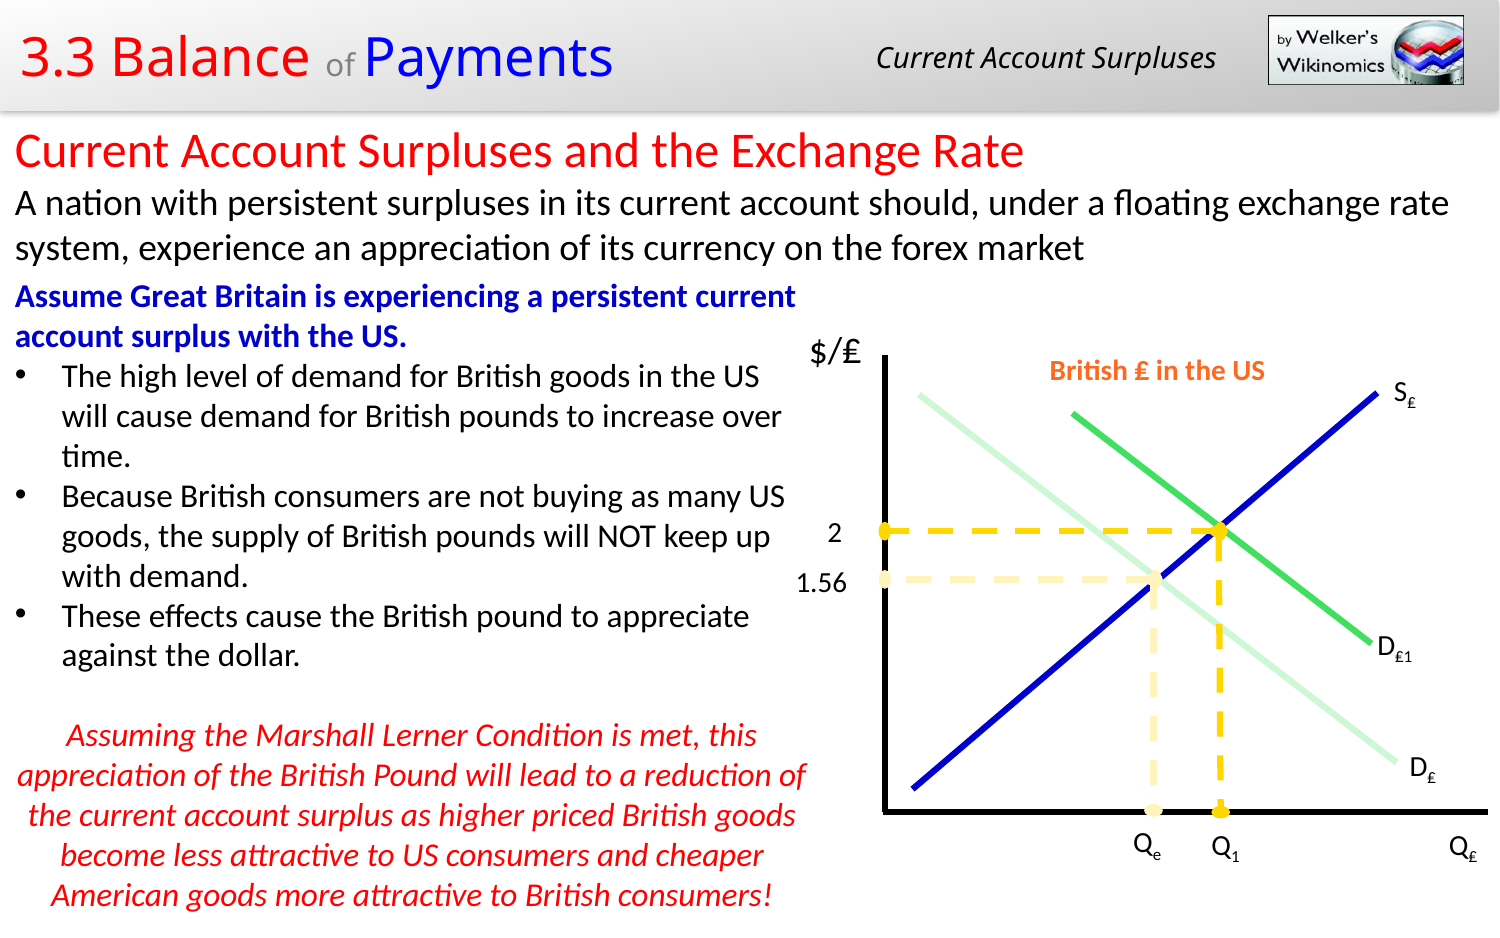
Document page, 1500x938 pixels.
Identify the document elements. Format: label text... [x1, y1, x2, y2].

text_box Current Account Surpluses [837, 33, 1256, 81]
text_box Current Account Surpluses and the Exchange Rate A nation with persistent surpluses in its current account should, under a floating exchange rate system, experience an appreciation of its currency on the forex market [0, 110, 1500, 276]
text_box Assume Great Britain is experiencing a persistent current account surplus with the US. The high level of demand for British goods in the US will cause demand for British pounds to increase over time. Because British consumers are not buying as many US goods, the supply of British pounds will NOT keep up with demand. These effects cause the British pound to appreciate against the dollar. Assuming the Marshall Lerner Condition is met, this appreciation of the British Pound will lead to a reduction of the current account surplus as higher priced British goods become less attractive to US consumers and cheaper American goods more attractive to British consumers! [0, 266, 825, 921]
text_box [780, 318, 1500, 870]
picture [1268, 15, 1464, 85]
